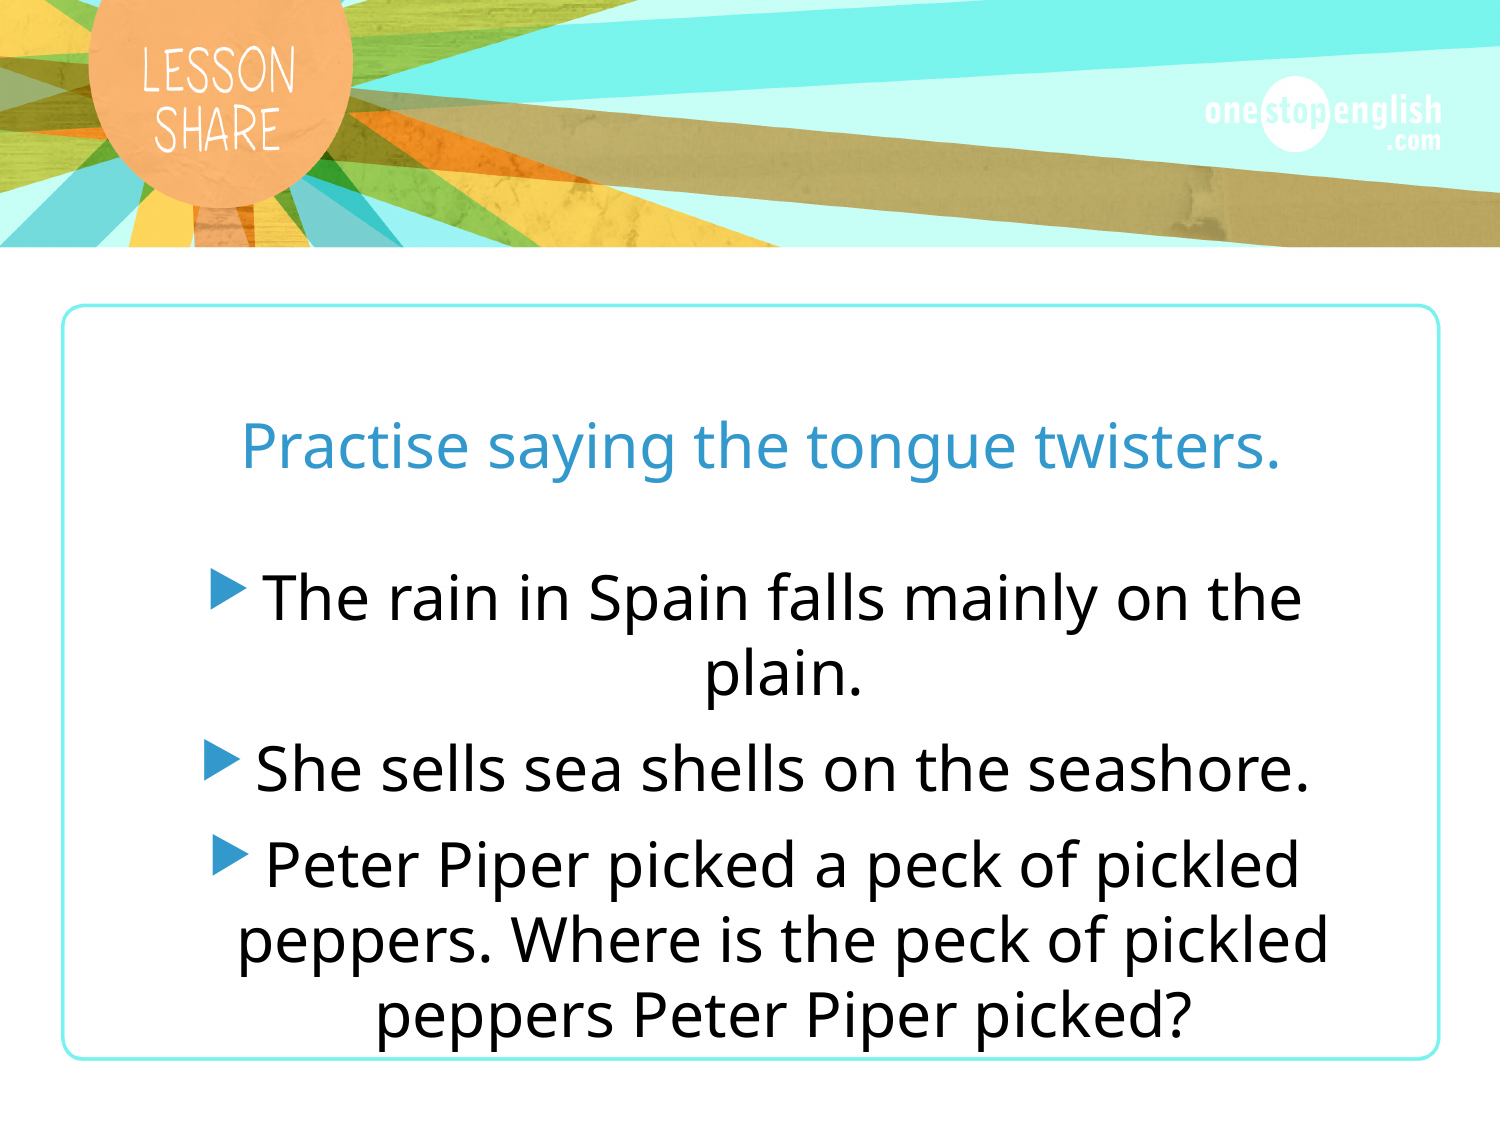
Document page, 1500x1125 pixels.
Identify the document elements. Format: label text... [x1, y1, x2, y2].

list The rain in Spain falls mainly on the plain. She sells sea shells on the seashore. Peter Piper picked a peck of pickled peppers. Where is the peck of pickled peppers Peter Piper picked? [112, 550, 1400, 1125]
picture [0, 0, 1500, 1125]
title Practise saying the tongue twisters. [147, 385, 1376, 502]
